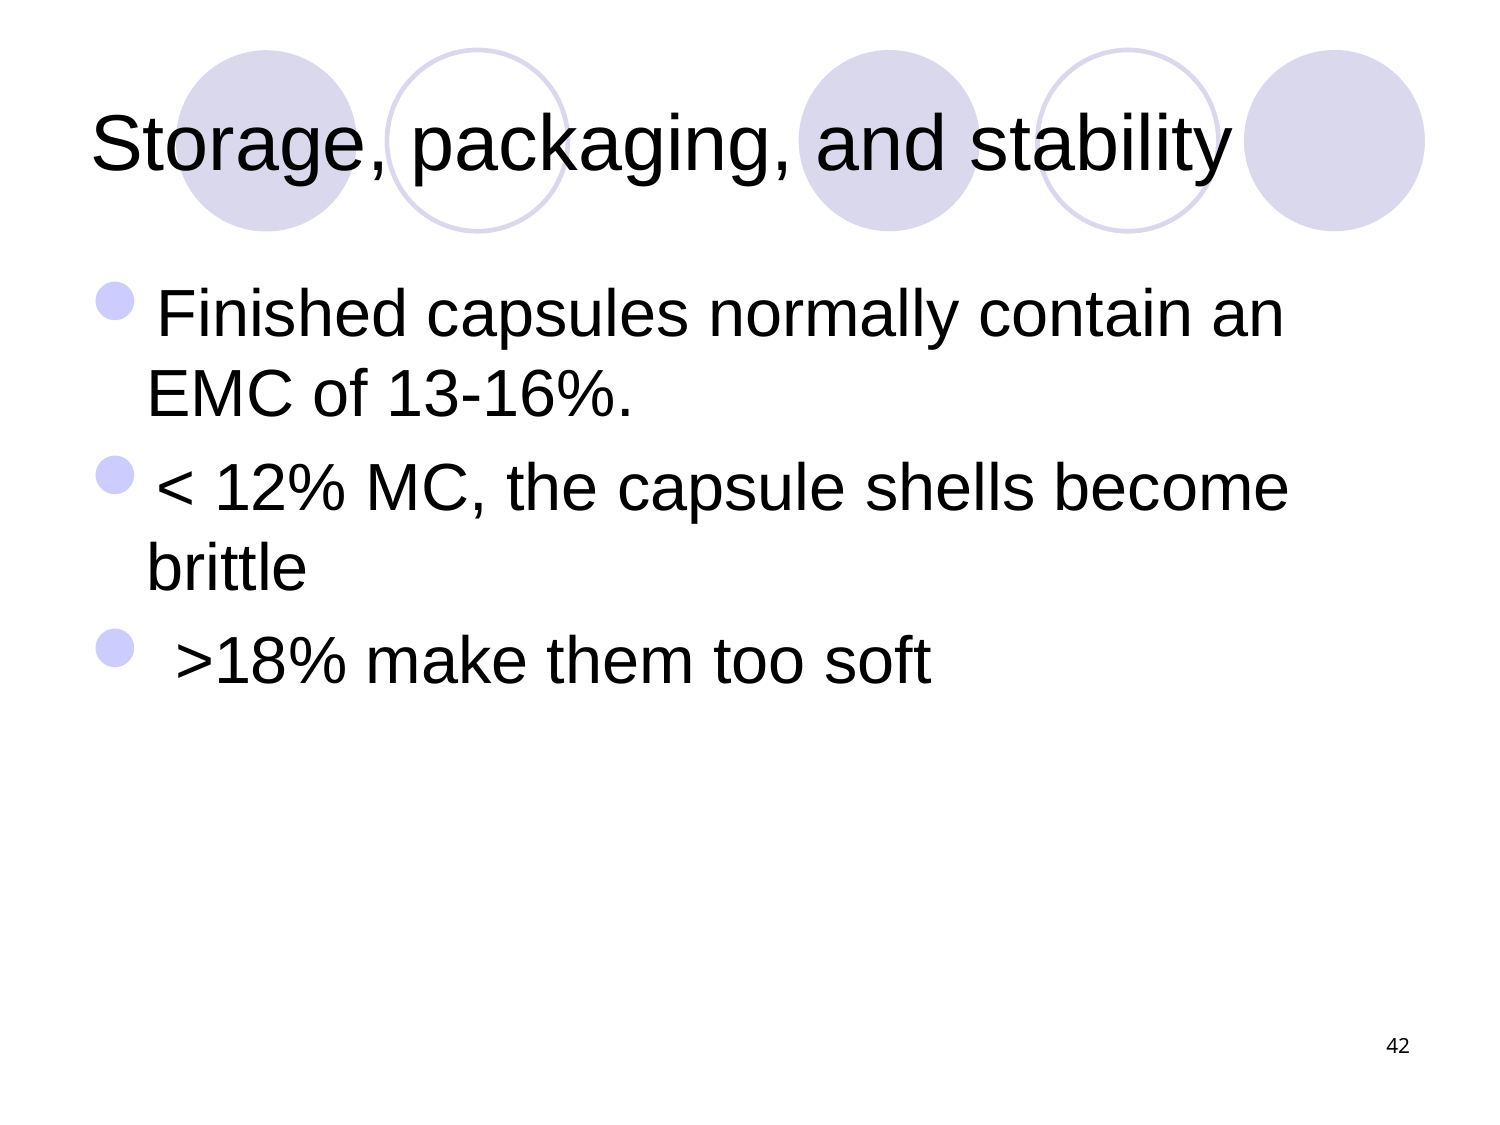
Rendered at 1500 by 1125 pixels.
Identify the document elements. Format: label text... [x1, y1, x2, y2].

title Storage, packaging, and stability [75, 45, 1425, 233]
list Finished capsules normally contain an EMC of 13-16%. < 12% MC, the capsule shells become brittle >18% make them too soft [75, 262, 1425, 1006]
slide_number 42 [1074, 1024, 1426, 1101]
